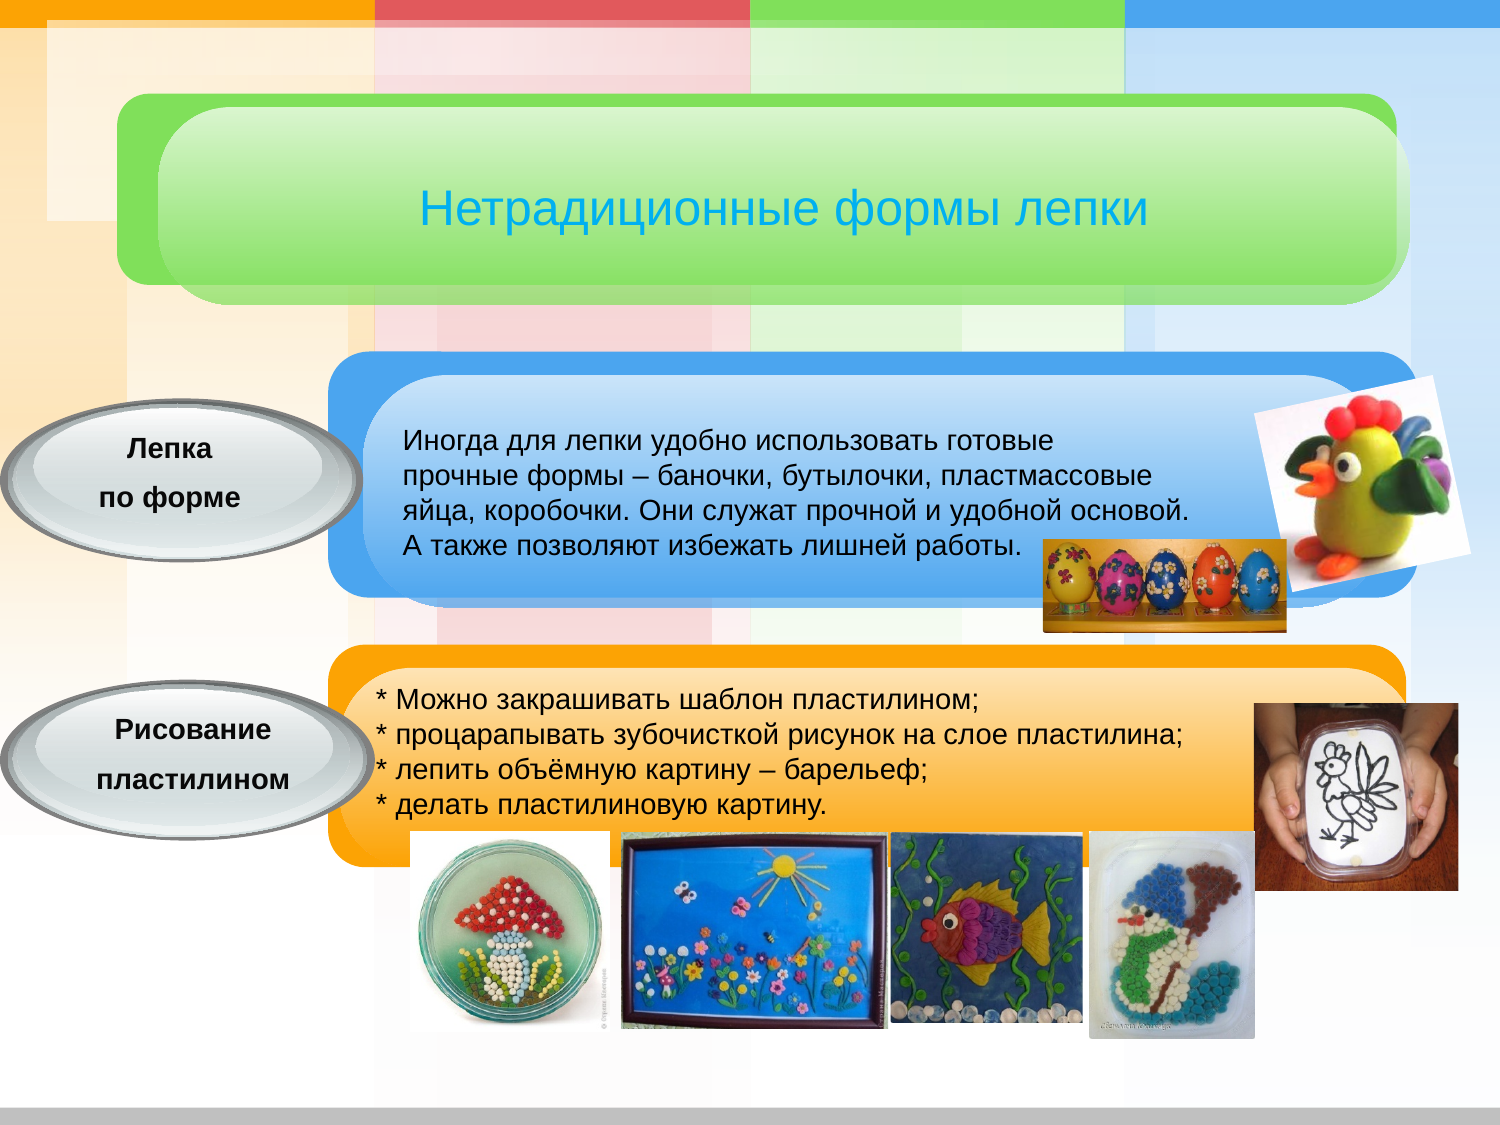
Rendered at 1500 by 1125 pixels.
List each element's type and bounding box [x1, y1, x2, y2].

picture [1089, 702, 1459, 1039]
text_box [327, 644, 1416, 868]
text_box [327, 351, 1419, 608]
text_box [116, 93, 1411, 305]
text_box [0, 679, 376, 841]
picture [890, 831, 1083, 1023]
picture [620, 831, 889, 1030]
picture [1042, 374, 1472, 633]
picture [409, 831, 610, 1032]
text_box [0, 398, 364, 563]
